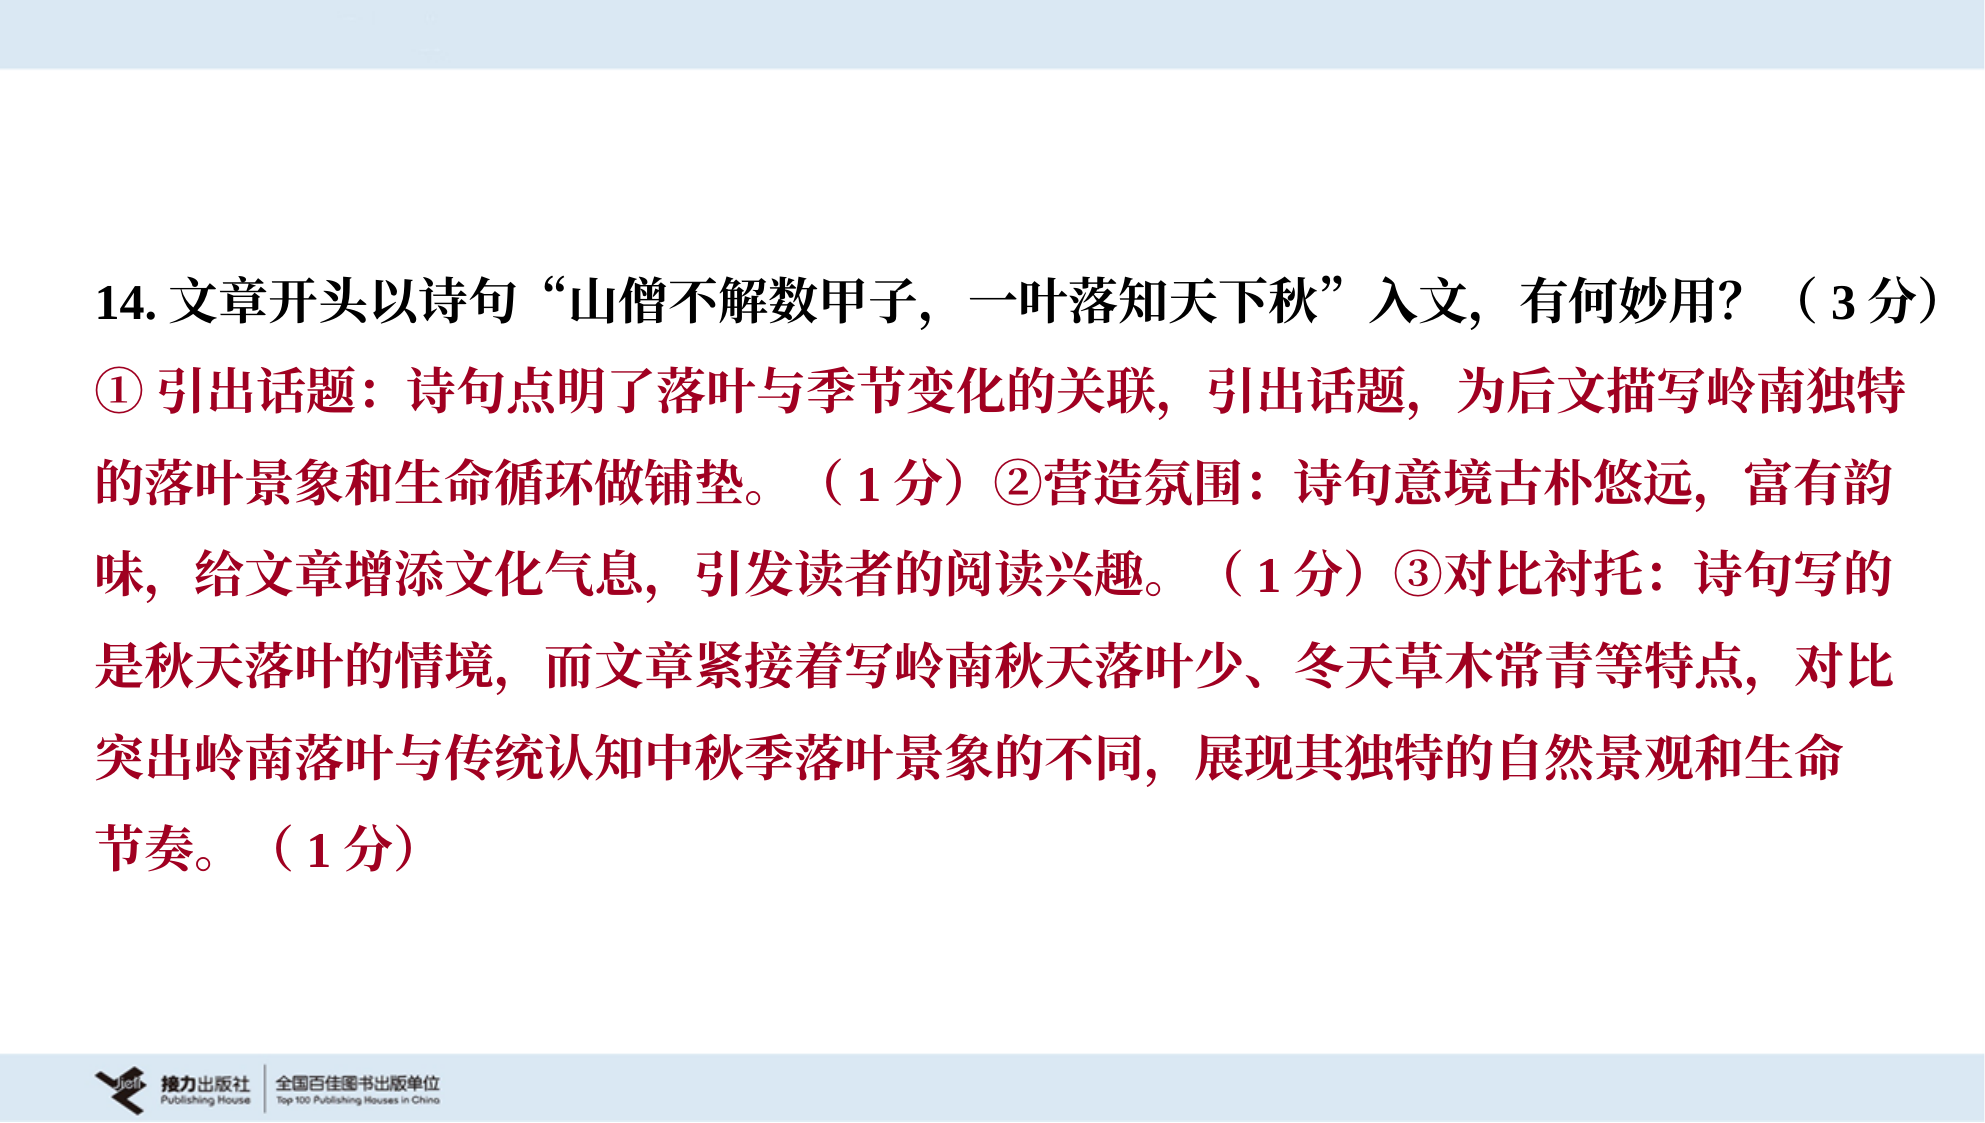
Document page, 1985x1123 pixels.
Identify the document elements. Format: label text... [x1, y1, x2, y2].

picture [0, 0, 1985, 1122]
text_box ①引出话题：诗句点明了落叶与季节变化的关联，引出话题，为后文描写岭南独特 的落叶景象和生命循环做铺垫。（1分）②营造氛围：诗句意境古朴悠远，富有韵 味，给文章增添文化气息，引发读者的阅读兴趣。（1分）③对比衬托：诗句写的 是秋天落叶的情境，而文章紧接着写岭南秋天落叶少、冬天草木常青等特点，对比 突出岭南落叶与传统认知中秋季落叶景象的不同，展现其独特的自然景观和生命 节奏。（1分） [94, 327, 1892, 878]
text_box 14.文章开头以诗句“山僧不解数甲子，一叶落知天下秋”入文，有何妙用？（3分） [94, 242, 1915, 330]
